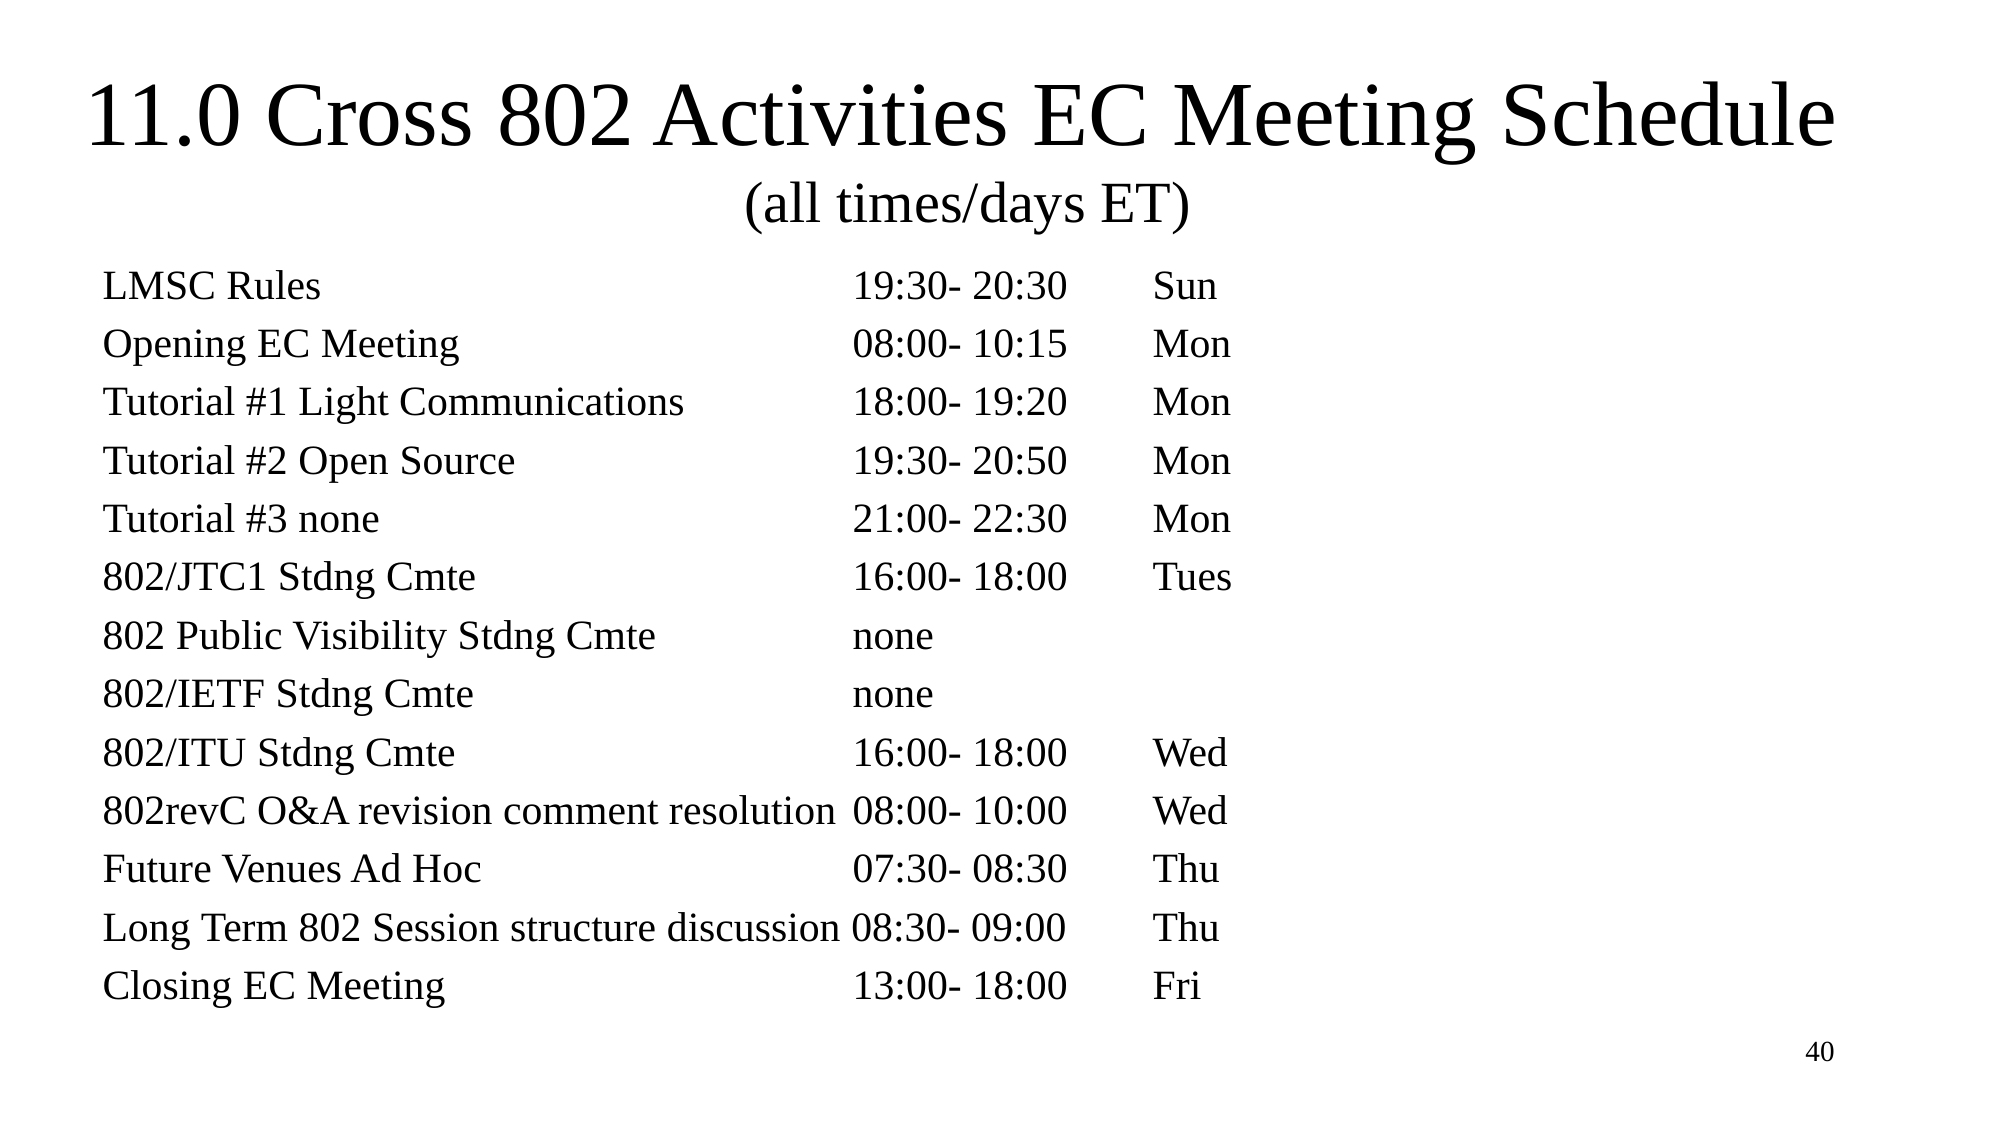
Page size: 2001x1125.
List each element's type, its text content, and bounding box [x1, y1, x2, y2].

slide_number 40 [1433, 1024, 1851, 1101]
list LMSC Rules 19:30- 20:30 Sun Opening EC Meeting 08:00- 10:15 Mon Tutorial #1 Light Communications 18:00- 19:20 Mon Tutorial #2 Open Source 19:30- 20:50 Mon Tutorial #3 none 21:00- 22:30 Mon 802/JTC1 Stdng Cmte 16:00- 18:00 Tues 802 Public Visibility Stdng Cmte none 802/IETF Stdng Cmte none 802/ITU Stdng Cmte 16:00- 18:00 Wed 802revC O&A revision comment resolution 08:00- 10:00 Wed Future Venues Ad Hoc 07:30- 08:30 Thu Long Term 802 Session structure discussion 08:30- 09:00 Thu Closing EC Meeting 13:00- 18:00 Fri [87, 249, 1951, 926]
title 11.0 Cross 802 Activities EC Meeting Schedule (all times/days ET) [49, 49, 1876, 238]
